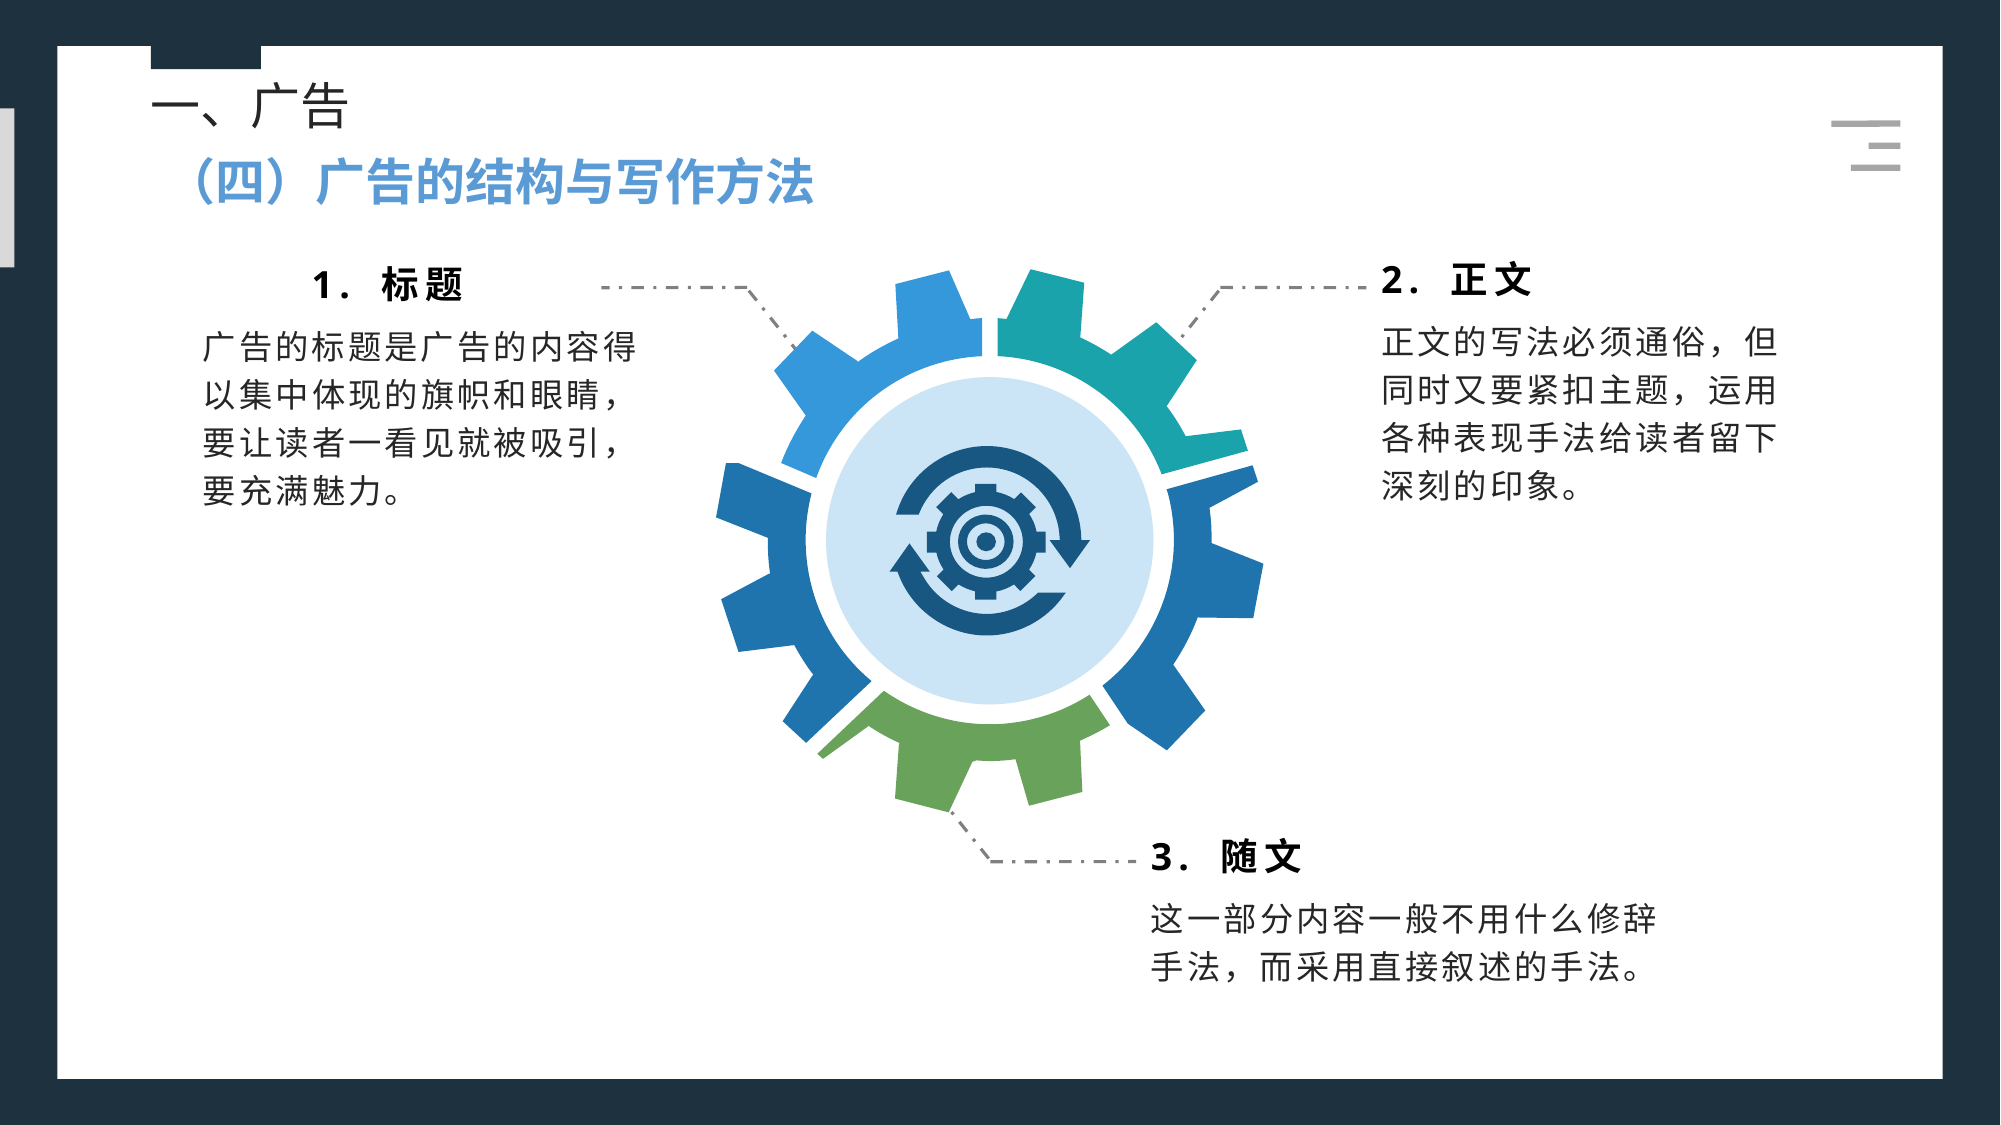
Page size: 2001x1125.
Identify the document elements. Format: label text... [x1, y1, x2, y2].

text_box [958, 514, 1014, 569]
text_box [1831, 123, 1901, 168]
text_box 广告的标题是广告的内容得以集中体现的旗帜和眼睛，要让读者一看见就被吸引，要充满魅力。 [188, 318, 661, 600]
text_box [826, 377, 1154, 705]
text_box [817, 690, 1111, 808]
text_box [889, 543, 1066, 636]
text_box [931, 801, 999, 856]
text_box 1. 标题 [296, 236, 602, 315]
text_box [716, 463, 872, 743]
text_box 3. 随文 [1136, 808, 1441, 887]
text_box （四）广告的结构与写作方法 [150, 142, 870, 218]
text_box [1102, 465, 1264, 751]
text_box [896, 446, 1091, 569]
text_box [976, 532, 996, 552]
text_box 正文的写法必须通俗，但同时又要紧扣主题，运用各种表现手法给读者留下深刻的印象。 [1366, 313, 1812, 515]
text_box [997, 269, 1248, 475]
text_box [1161, 293, 1229, 348]
text_box [926, 483, 1046, 600]
text_box [0, 107, 15, 268]
text_box [773, 270, 983, 478]
text_box 这一部分内容一般不用什么修辞手法，而采用直接叙述的手法。 [1136, 890, 1711, 1054]
text_box 一、广告 [150, 67, 820, 142]
text_box 2. 正文 [1366, 231, 1671, 310]
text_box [739, 293, 807, 348]
